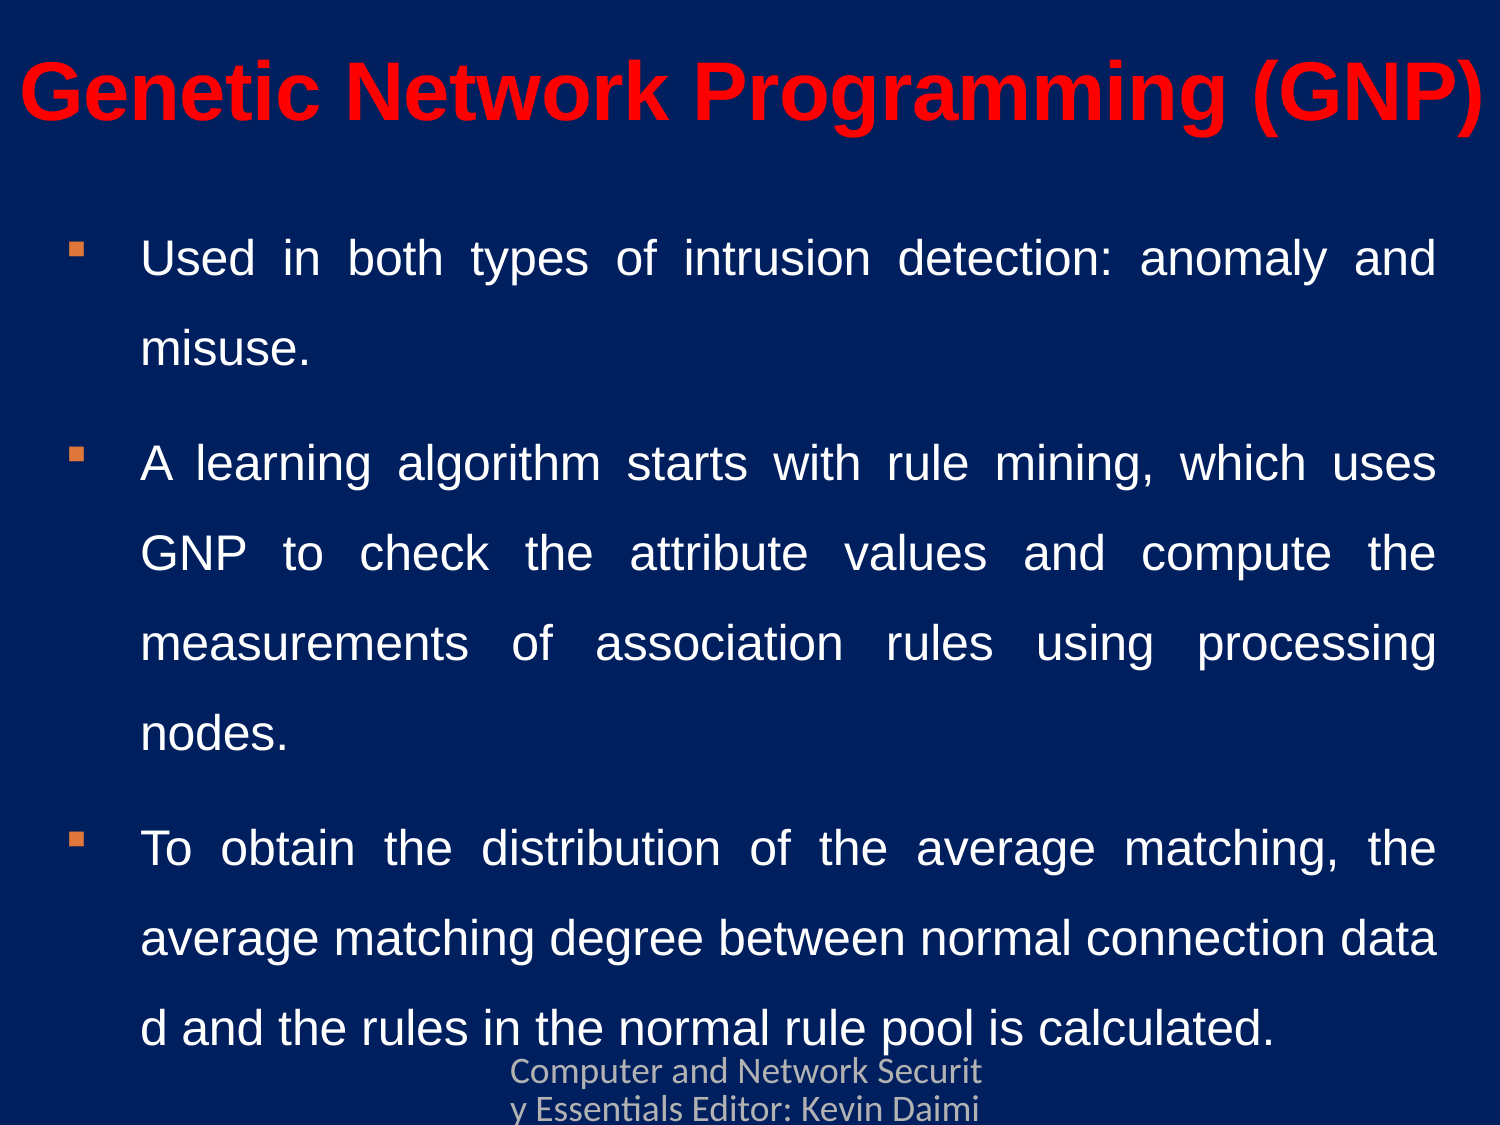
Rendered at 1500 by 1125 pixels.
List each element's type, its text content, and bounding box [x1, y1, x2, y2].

title Genetic Network Programming (GNP) [2, 36, 1500, 138]
list Used in both types of intrusion detection: anomaly and misuse. A learning algorithm starts with rule mining, which uses GNP to check the attribute values and compute the measurements of association rules using processing nodes. To obtain the distribution of the average matching, the average matching degree between normal connection data d and the rules in the normal rule pool is calculated. [62, 195, 1437, 1064]
footer Computer and Network Security Essentials Editor: Kevin Daimi Associate Editors: Guillermo Francia, Levent Ertaul, Luis H. Encinas, Eman El-Sheikh Published by Springer [510, 1046, 990, 1103]
